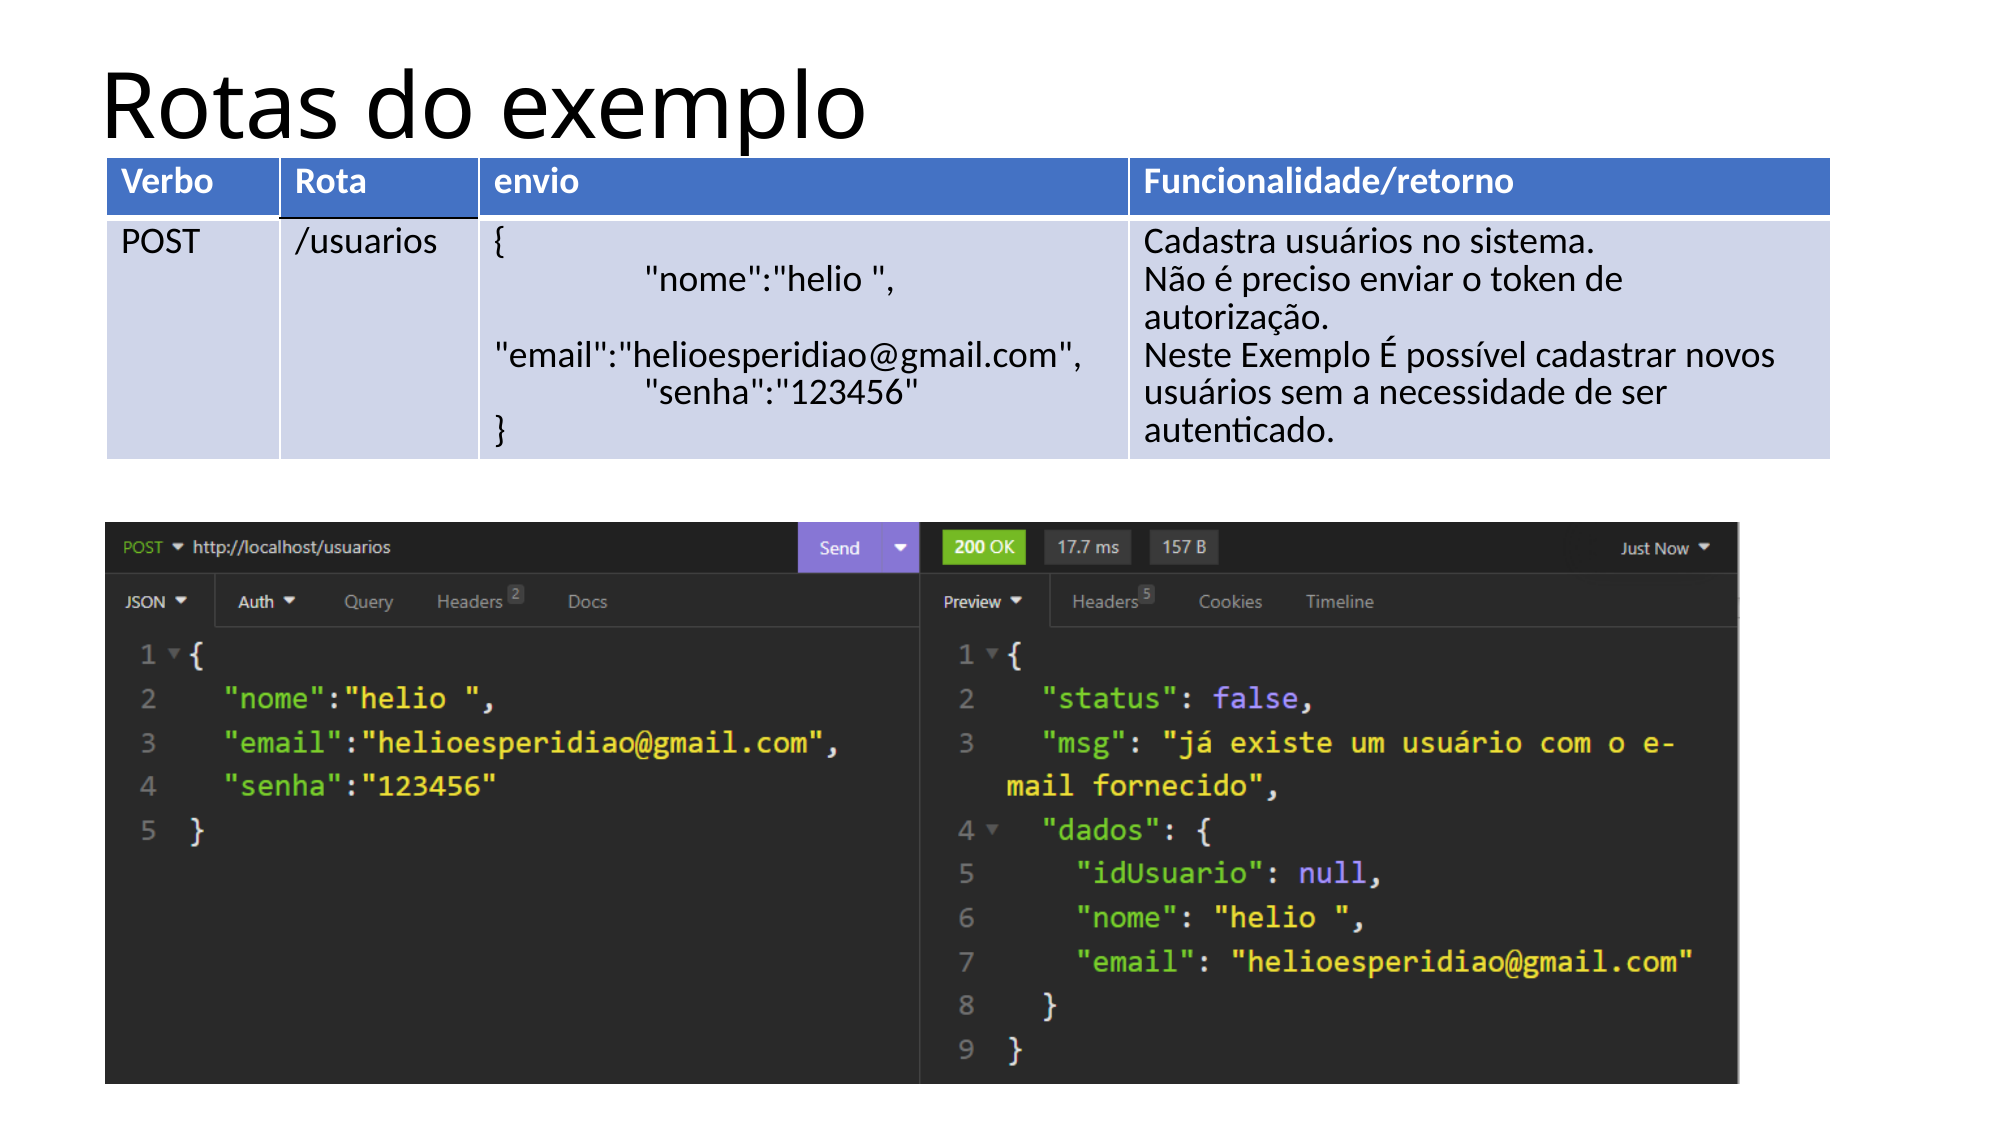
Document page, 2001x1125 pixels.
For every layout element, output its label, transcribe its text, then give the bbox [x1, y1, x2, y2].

title Rotas do exemplo [84, 0, 1810, 218]
table_header Rota [281, 158, 478, 217]
table_header Verbo [107, 158, 279, 215]
table_header Funcionalidade/retorno [1130, 158, 1830, 215]
table_cell POST [107, 221, 279, 459]
table_cell Cadastra usuários no sistema. Não é preciso enviar o token de autorização. Neste Exemplo É possível cadastrar novos usuários sem a necessidade de ser autenticado. [1130, 221, 1830, 459]
picture [105, 522, 1740, 1084]
table_header envio [480, 158, 1128, 215]
table_cell /usuarios [281, 219, 478, 459]
table_cell { "nome":"helio ", "email":"helioesperidiao@gmail.com", "senha":"123456" } [480, 221, 1128, 459]
